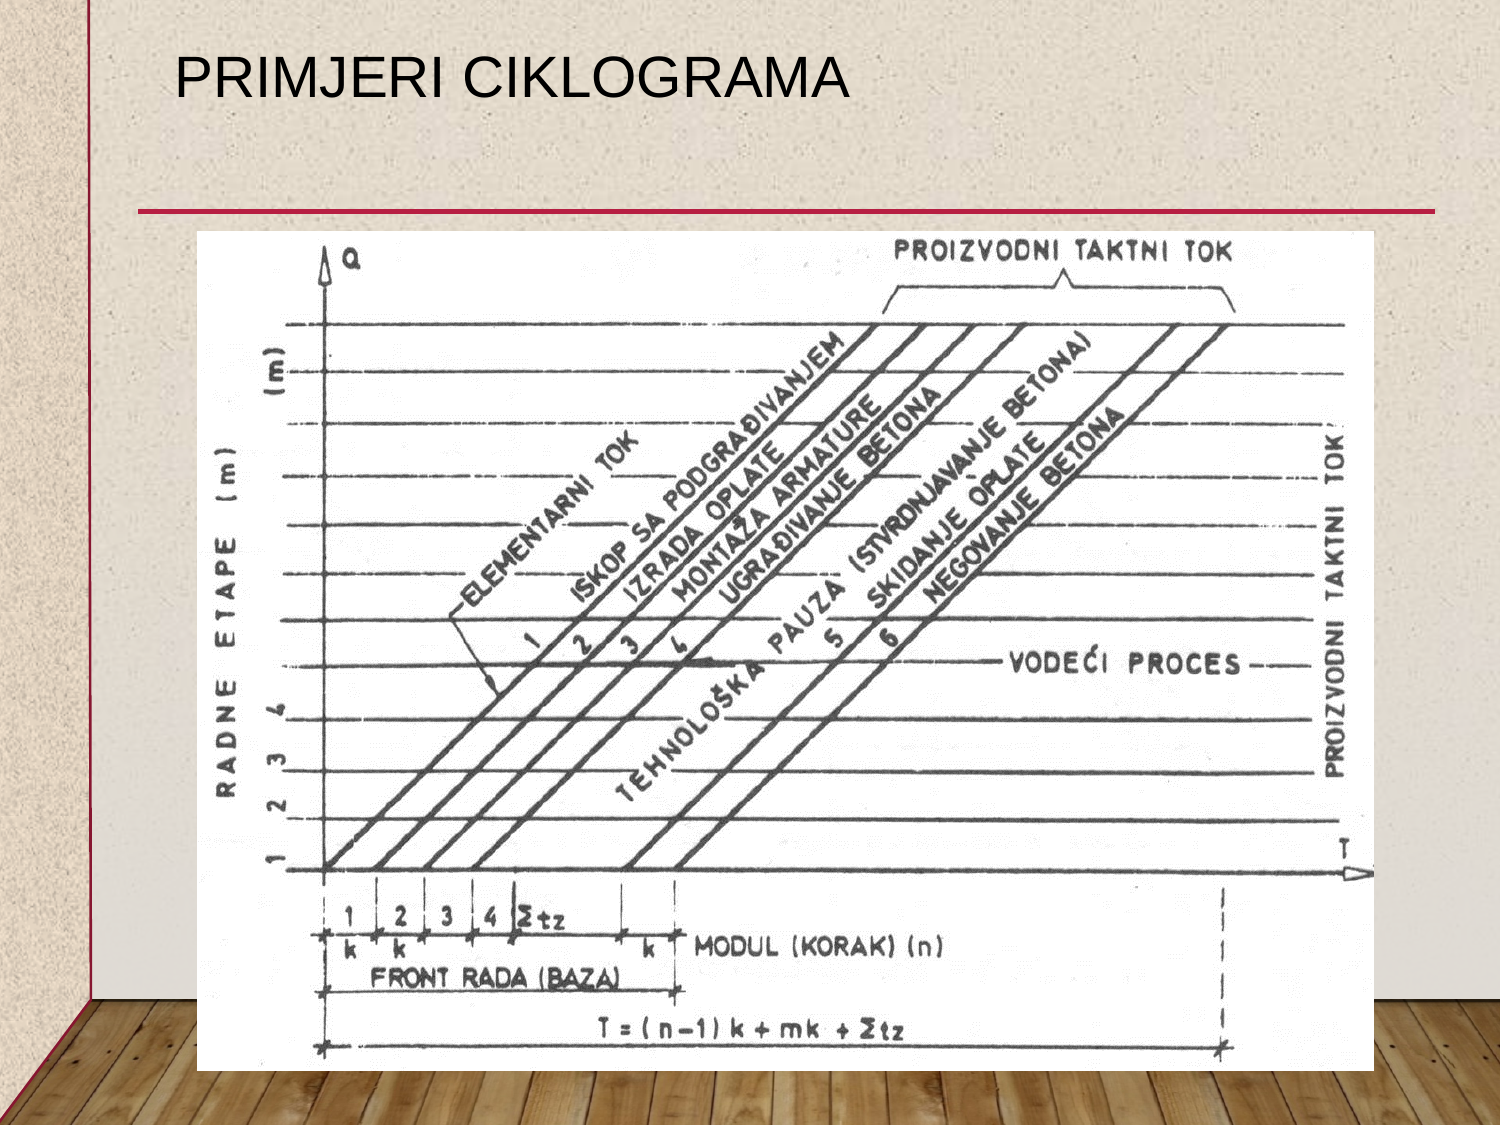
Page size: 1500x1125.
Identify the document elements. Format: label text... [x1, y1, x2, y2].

picture [91, 0, 1500, 395]
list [197, 231, 1374, 1071]
title Primjeri ciklograma [159, 32, 1412, 205]
picture [0, 999, 1500, 1125]
